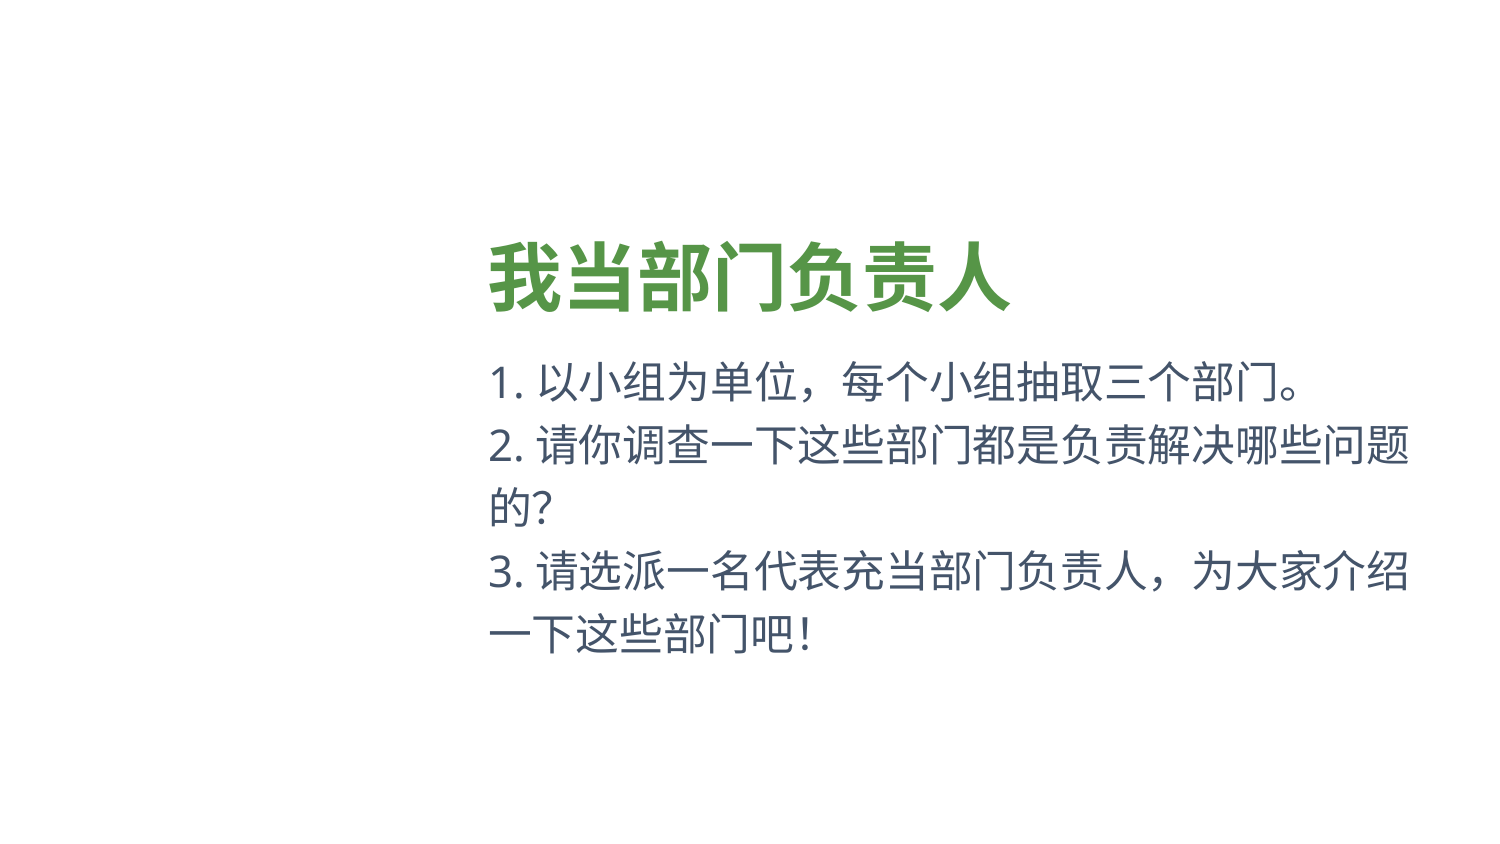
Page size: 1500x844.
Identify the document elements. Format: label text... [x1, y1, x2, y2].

text_box 我当部门负责人 [487, 229, 1339, 320]
text_box 1.以小组为单位，每个小组抽取三个部门。 2.请你调查一下这些部门都是负责解决哪些问题的？ 3.请选派一名代表充当部门负责人，为大家介绍一下这些部门吧！ [488, 344, 1454, 660]
